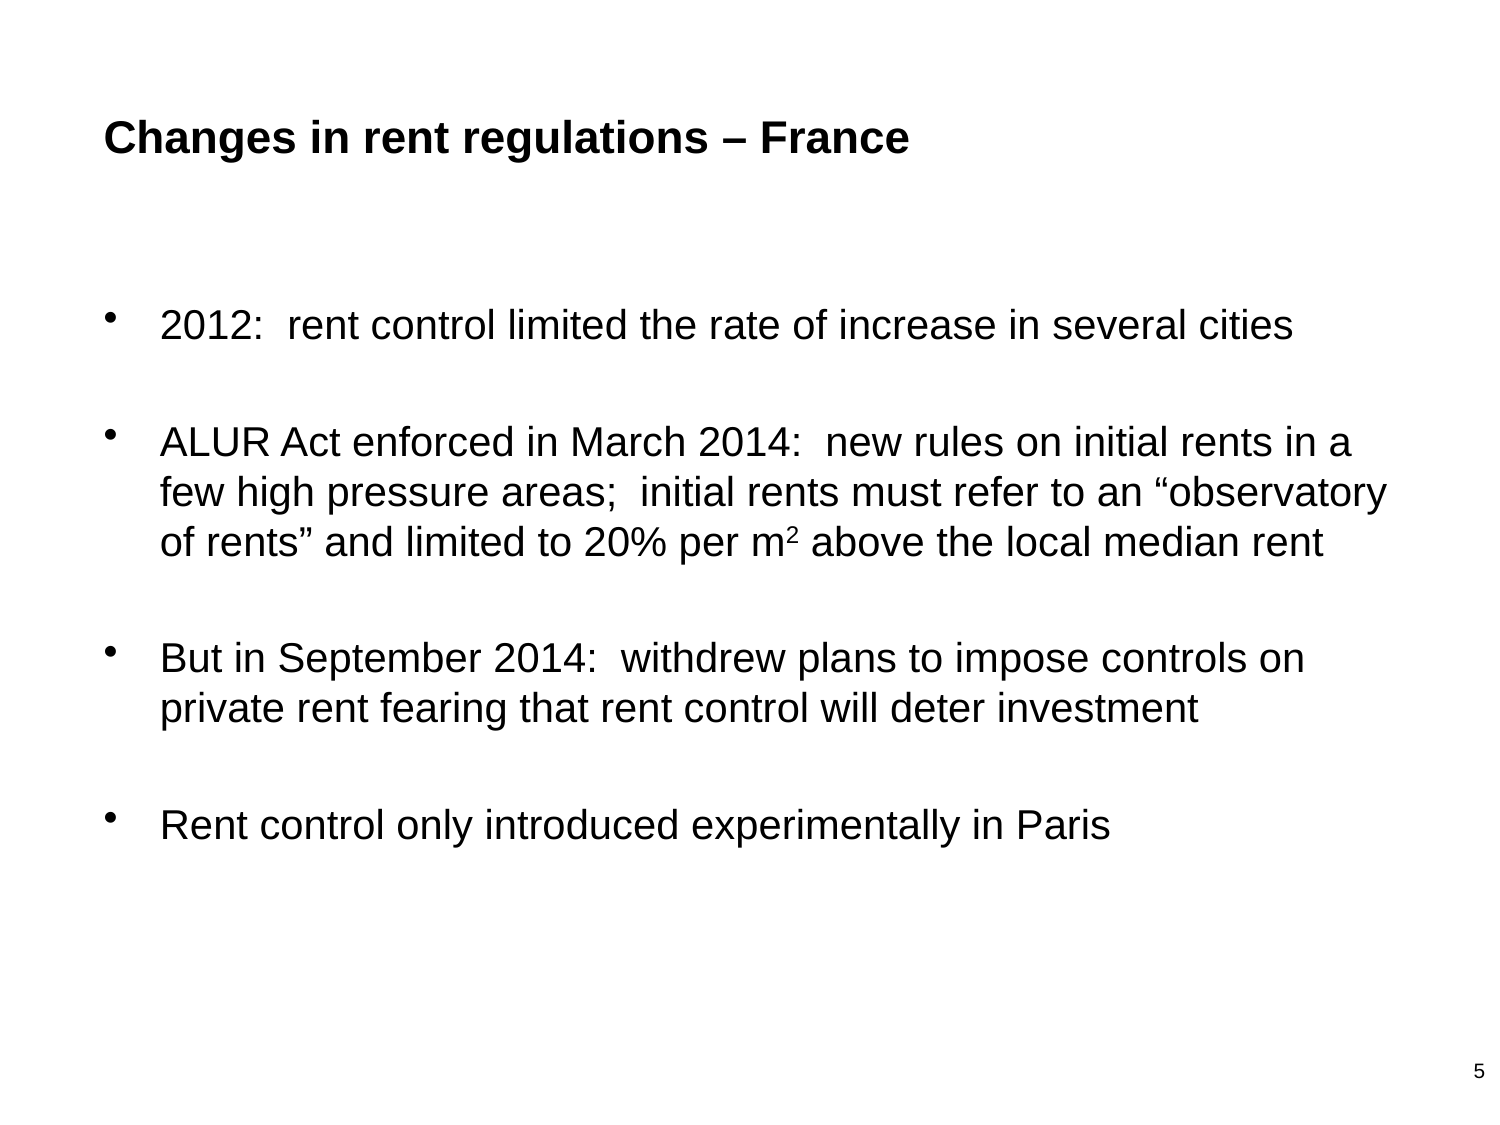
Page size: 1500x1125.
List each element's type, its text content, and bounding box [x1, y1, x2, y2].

list 2012: rent control limited the rate of increase in several cities ALUR Act enforced in March 2014: new rules on initial rents in a few high pressure areas; initial rents must refer to an “observatory of rents” and limited to 20% per m2 above the local median rent But in September 2014: withdrew plans to impose controls on private rent fearing that rent control will deter investment Rent control only introduced experimentally in Paris [88, 231, 1424, 1012]
title Changes in rent regulations – France [88, 66, 1388, 204]
slide_number 5 [1187, 1050, 1500, 1125]
